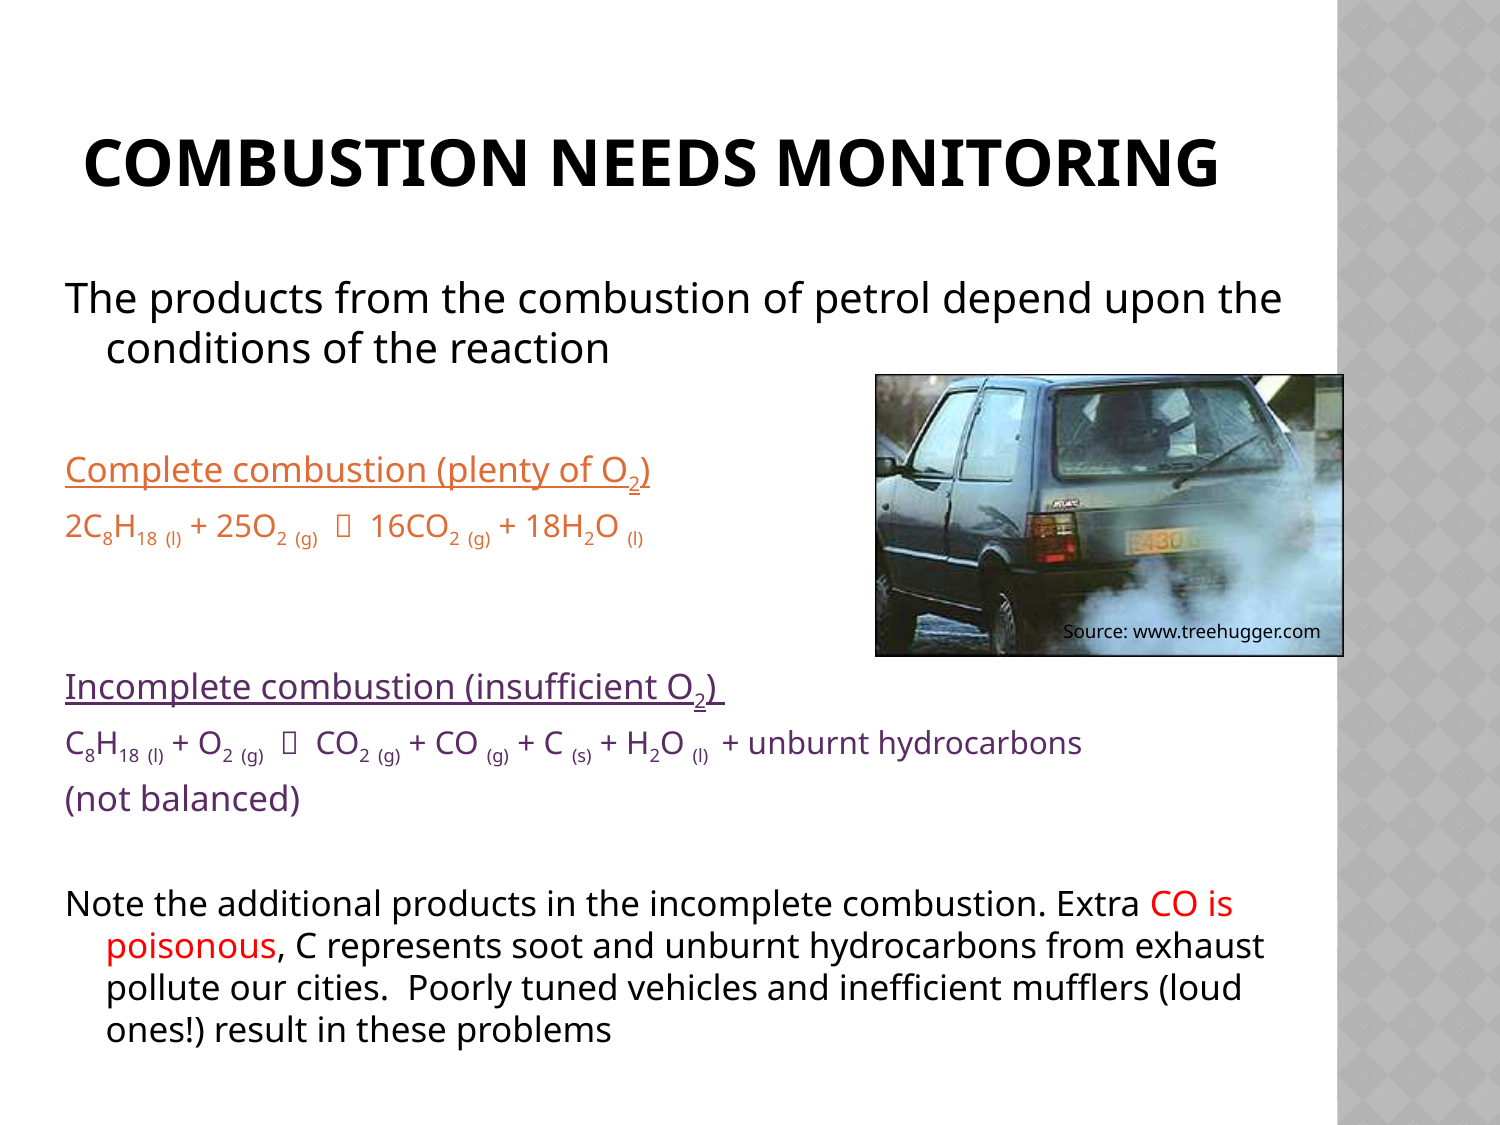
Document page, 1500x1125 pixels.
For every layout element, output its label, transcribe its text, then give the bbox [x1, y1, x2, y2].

list The products from the combustion of petrol depend upon the conditions of the reaction Complete combustion (plenty of O2) 2C8H18 (l) + 25O2 (g)  16CO2 (g) + 18H2O (l) Incomplete combustion (insufficient O2) C8H18 (l) + O2 (g)  CO2 (g) + CO (g) + C (s) + H2O (l) + unburnt hydrocarbons (not balanced) Note the additional products in the incomplete combustion. Extra CO is poisonous, C represents soot and unburnt hydrocarbons from exhaust pollute our cities. Poorly tuned vehicles and inefficient mufflers (loud ones!) result in these problems [50, 264, 1313, 1059]
title Combustion needs monitoring [75, 52, 1263, 200]
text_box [874, 374, 1345, 657]
